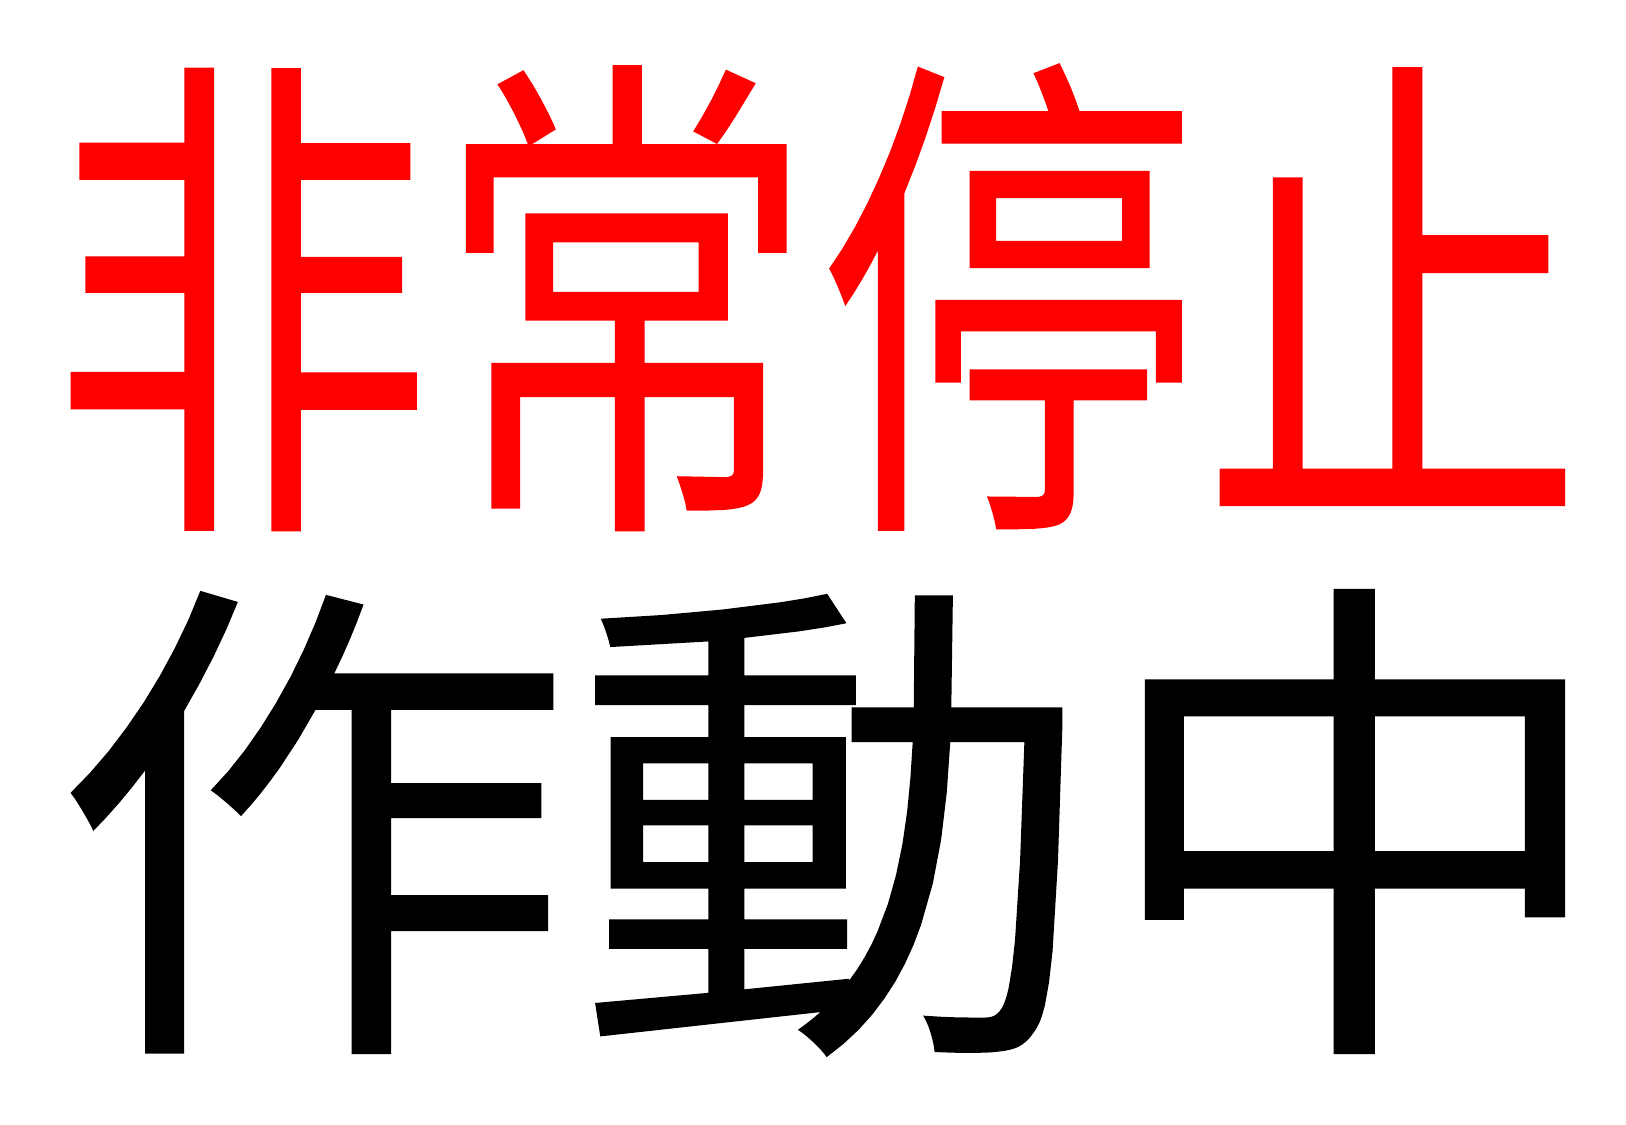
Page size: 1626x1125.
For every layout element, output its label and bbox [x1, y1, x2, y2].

text_box [70, 62, 1566, 1058]
